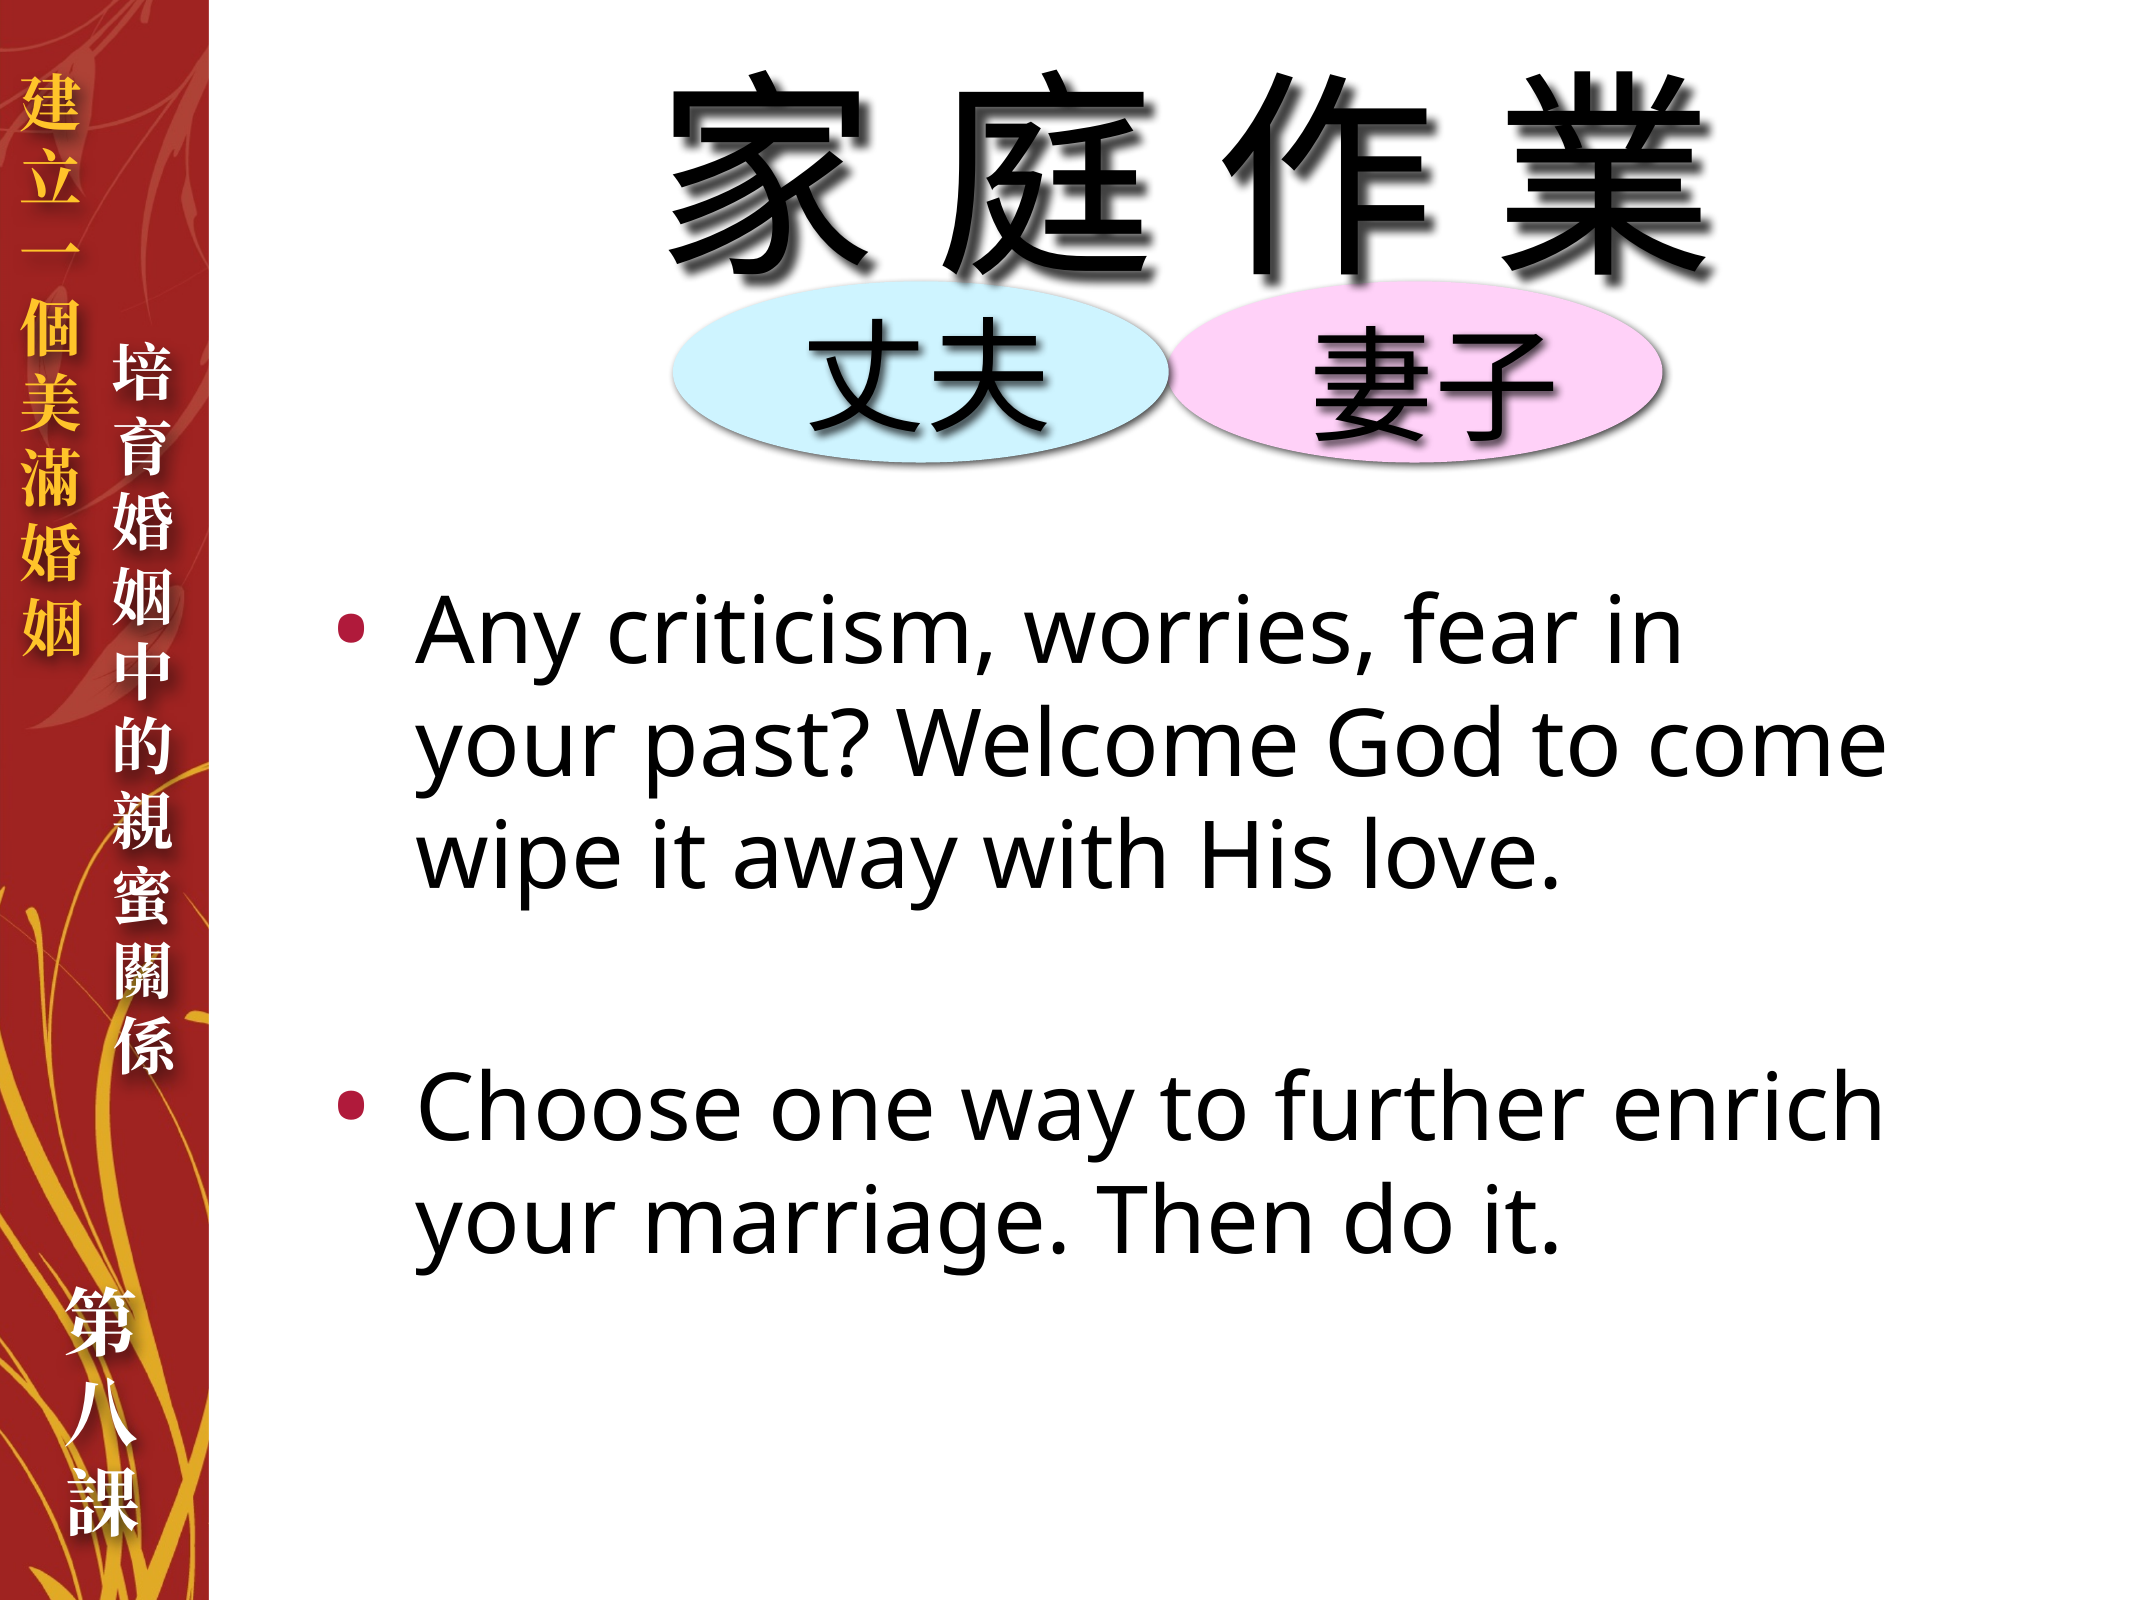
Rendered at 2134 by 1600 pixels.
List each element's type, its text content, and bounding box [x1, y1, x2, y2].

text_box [672, 281, 1663, 463]
picture [0, 0, 208, 1600]
list Any criticism, worries, fear in your past? Welcome God to come wipe it away with His love. Choose one way to further enrich your marriage. Then do it. [320, 420, 1912, 1422]
text_box 家庭作業 [647, 29, 1724, 311]
